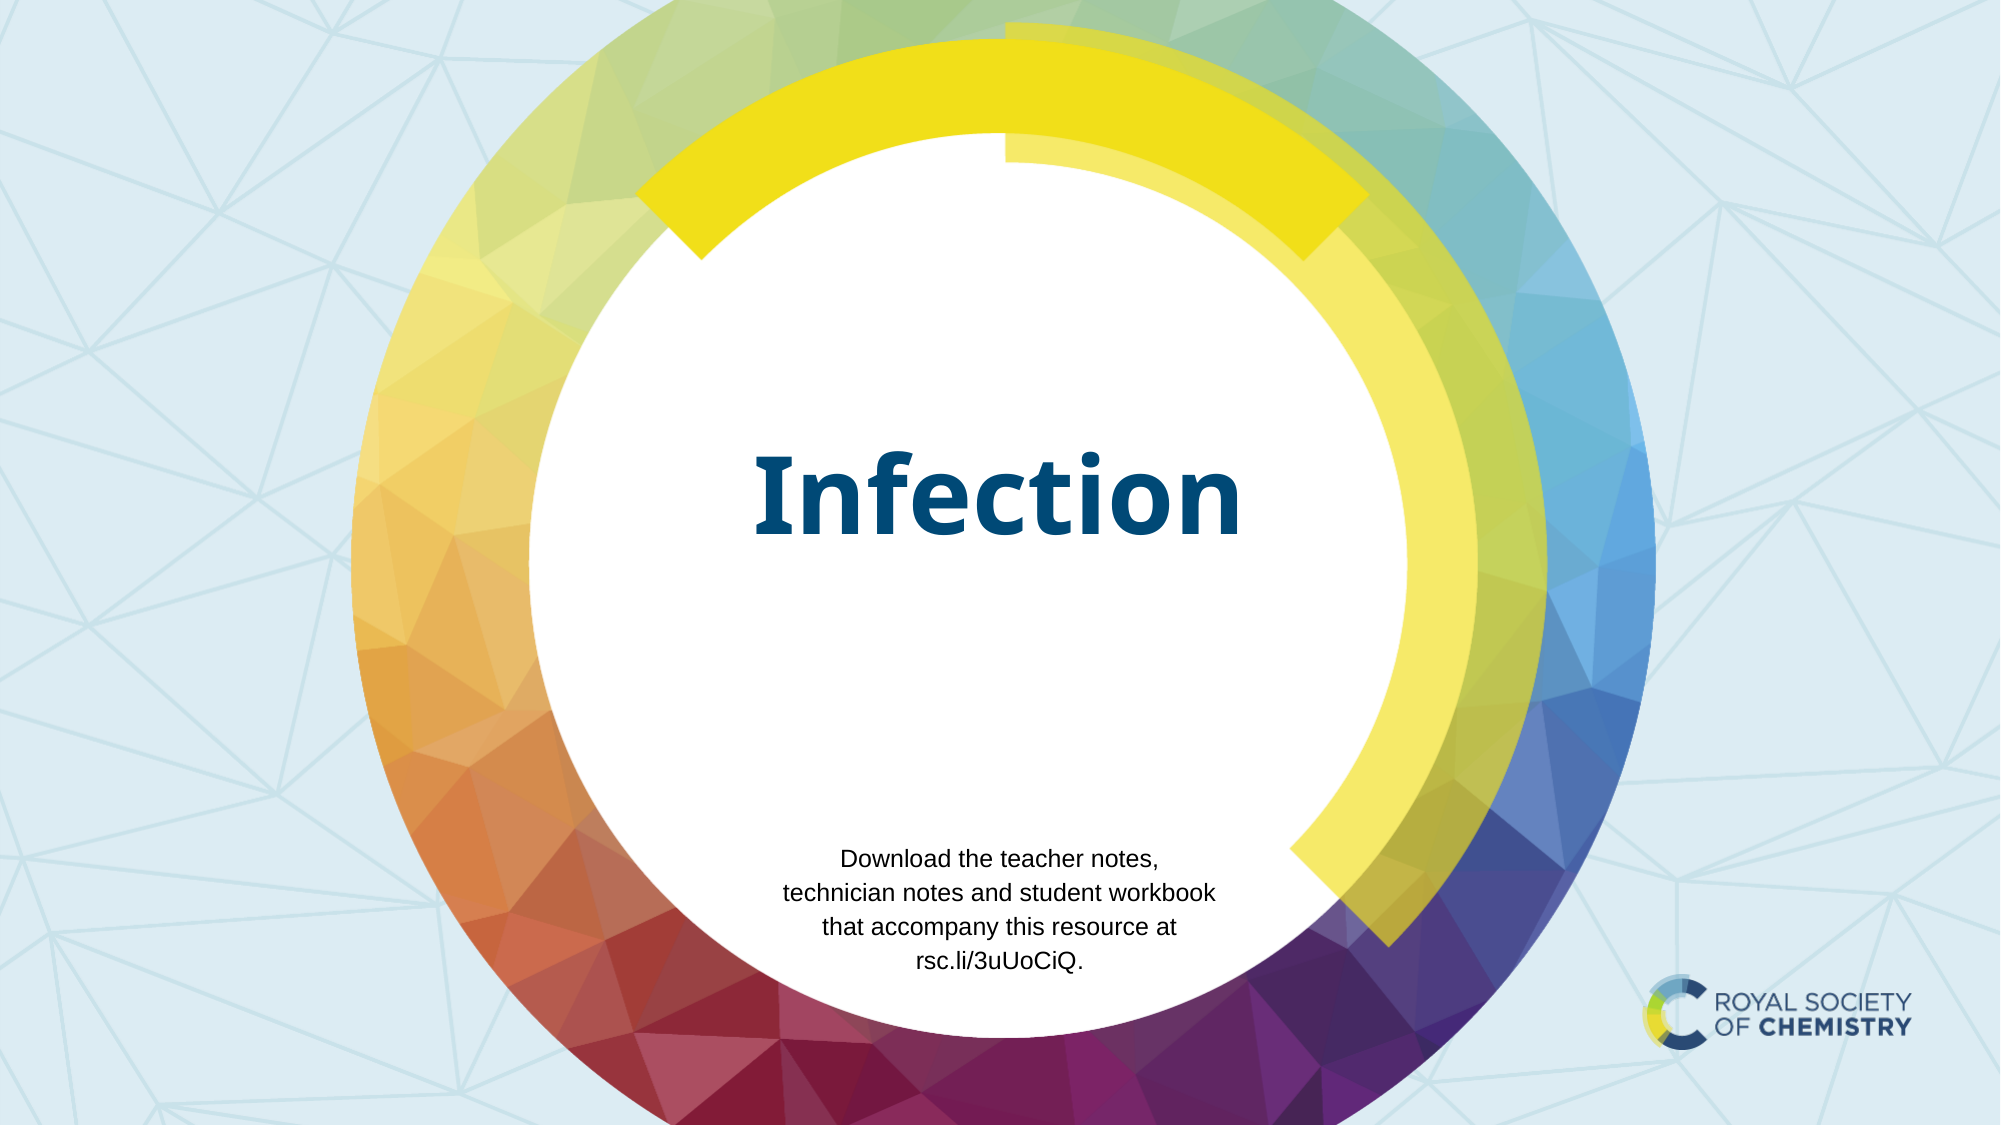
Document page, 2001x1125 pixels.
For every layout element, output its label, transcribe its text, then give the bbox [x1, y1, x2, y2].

title Infection [557, 363, 1443, 636]
list Download the teacher notes, technician notes and student workbook that accompany this resource at rsc.li/3uUoCiQ. [557, 789, 1443, 975]
picture [0, 0, 2001, 1125]
